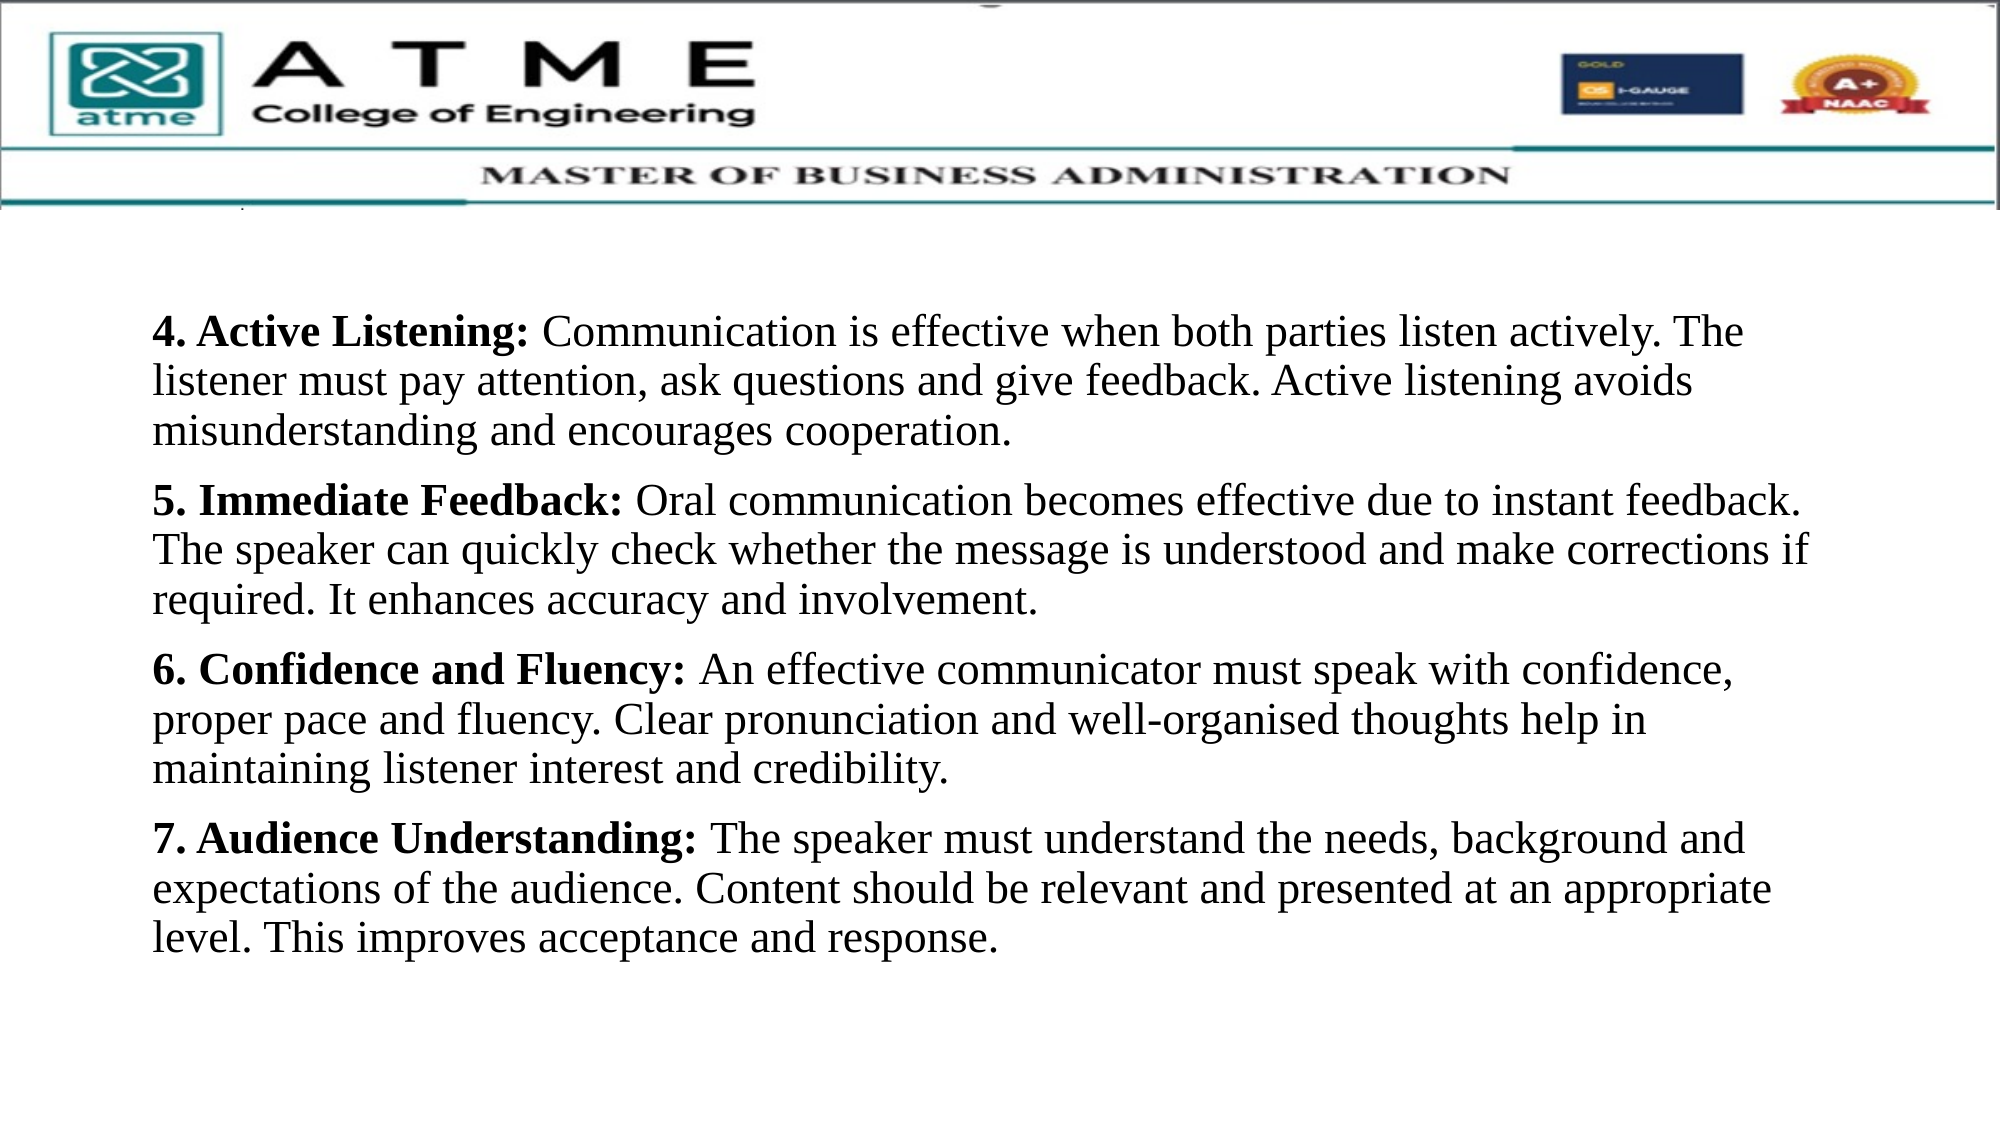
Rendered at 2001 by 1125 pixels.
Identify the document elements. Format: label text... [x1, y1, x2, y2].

picture [0, 0, 2000, 210]
list 4. Active Listening: Communication is effective when both parties listen actively. The listener must pay attention, ask questions and give feedback. Active listening avoids misunderstanding and encourages cooperation. 5. Immediate Feedback: Oral communication becomes effective due to instant feedback. The speaker can quickly check whether the message is understood and make corrections if required. It enhances accuracy and involvement. 6. Confidence and Fluency: An effective communicator must speak with confidence, proper pace and fluency. Clear pronunciation and well-organised thoughts help in maintaining listener interest and credibility. 7. Audience Understanding: The speaker must understand the needs, background and expectations of the audience. Content should be relevant and presented at an appropriate level. This improves acceptance and response. [137, 299, 1863, 1014]
